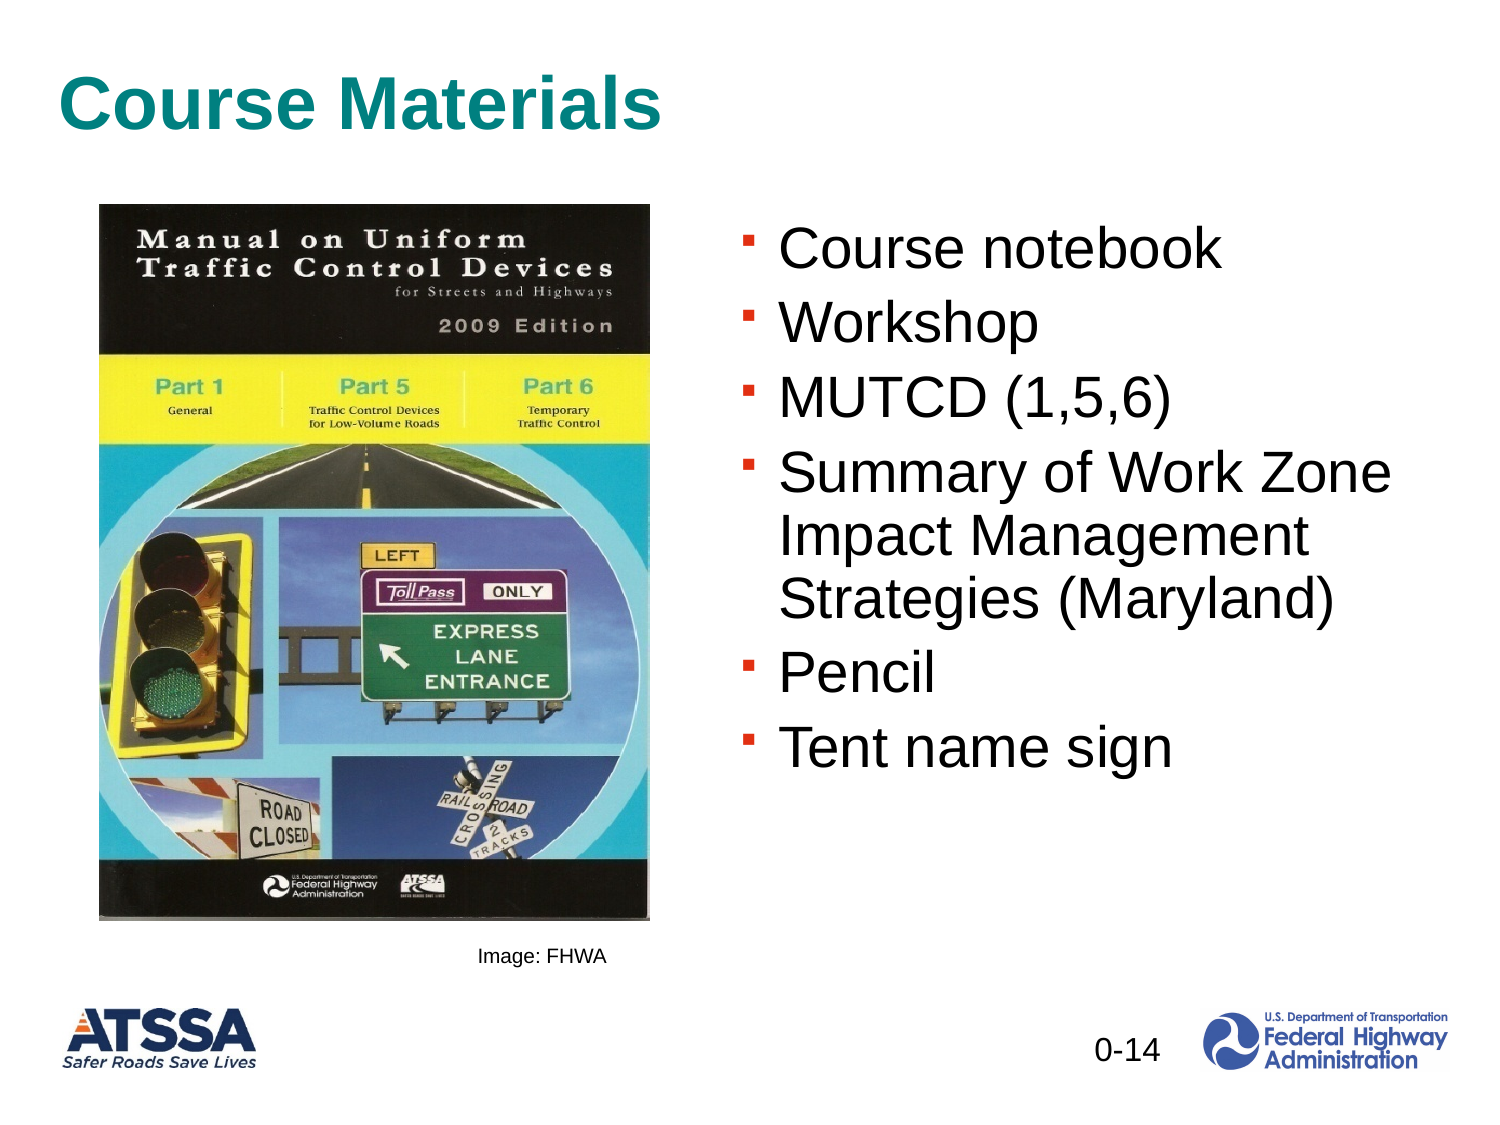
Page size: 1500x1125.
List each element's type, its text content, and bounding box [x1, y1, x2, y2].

picture [99, 203, 651, 922]
text_box Image: FHWA [462, 935, 688, 975]
picture [62, 1008, 256, 1068]
list Course notebook Workshop MUTCD (1,5,6) Summary of Work Zone Impact Management Strategies (Maryland) Pencil Tent name sign [724, 210, 1426, 988]
title Course Materials [43, 10, 1457, 190]
picture [1200, 1008, 1450, 1072]
